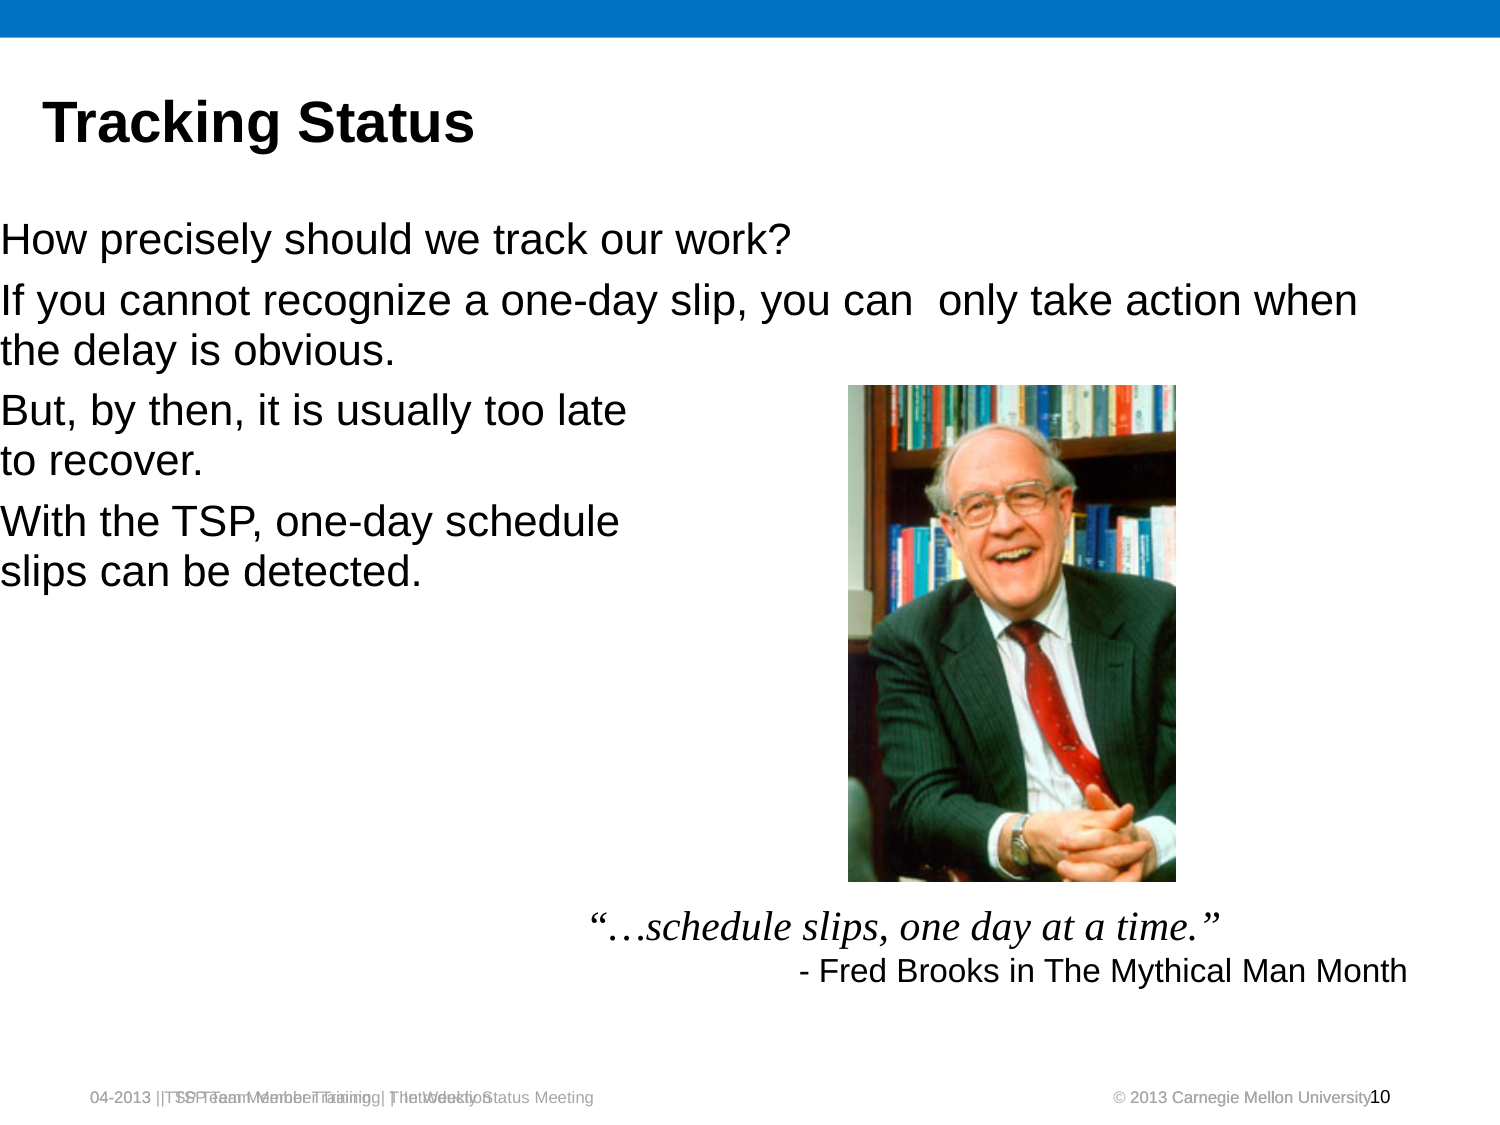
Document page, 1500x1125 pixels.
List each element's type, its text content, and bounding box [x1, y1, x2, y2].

list How precisely should we track our work? If you cannot recognize a one-day slip, you can only take action when the delay is obvious. But, by then, it is usually too late to recover. With the TSP, one-day schedule slips can be detected. [0, 214, 1388, 622]
text_box “…schedule slips, one day at a time.” - Fred Brooks in The Mythical Man Month [570, 891, 1424, 997]
title Tracking Status [41, 97, 1438, 154]
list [848, 384, 1176, 882]
